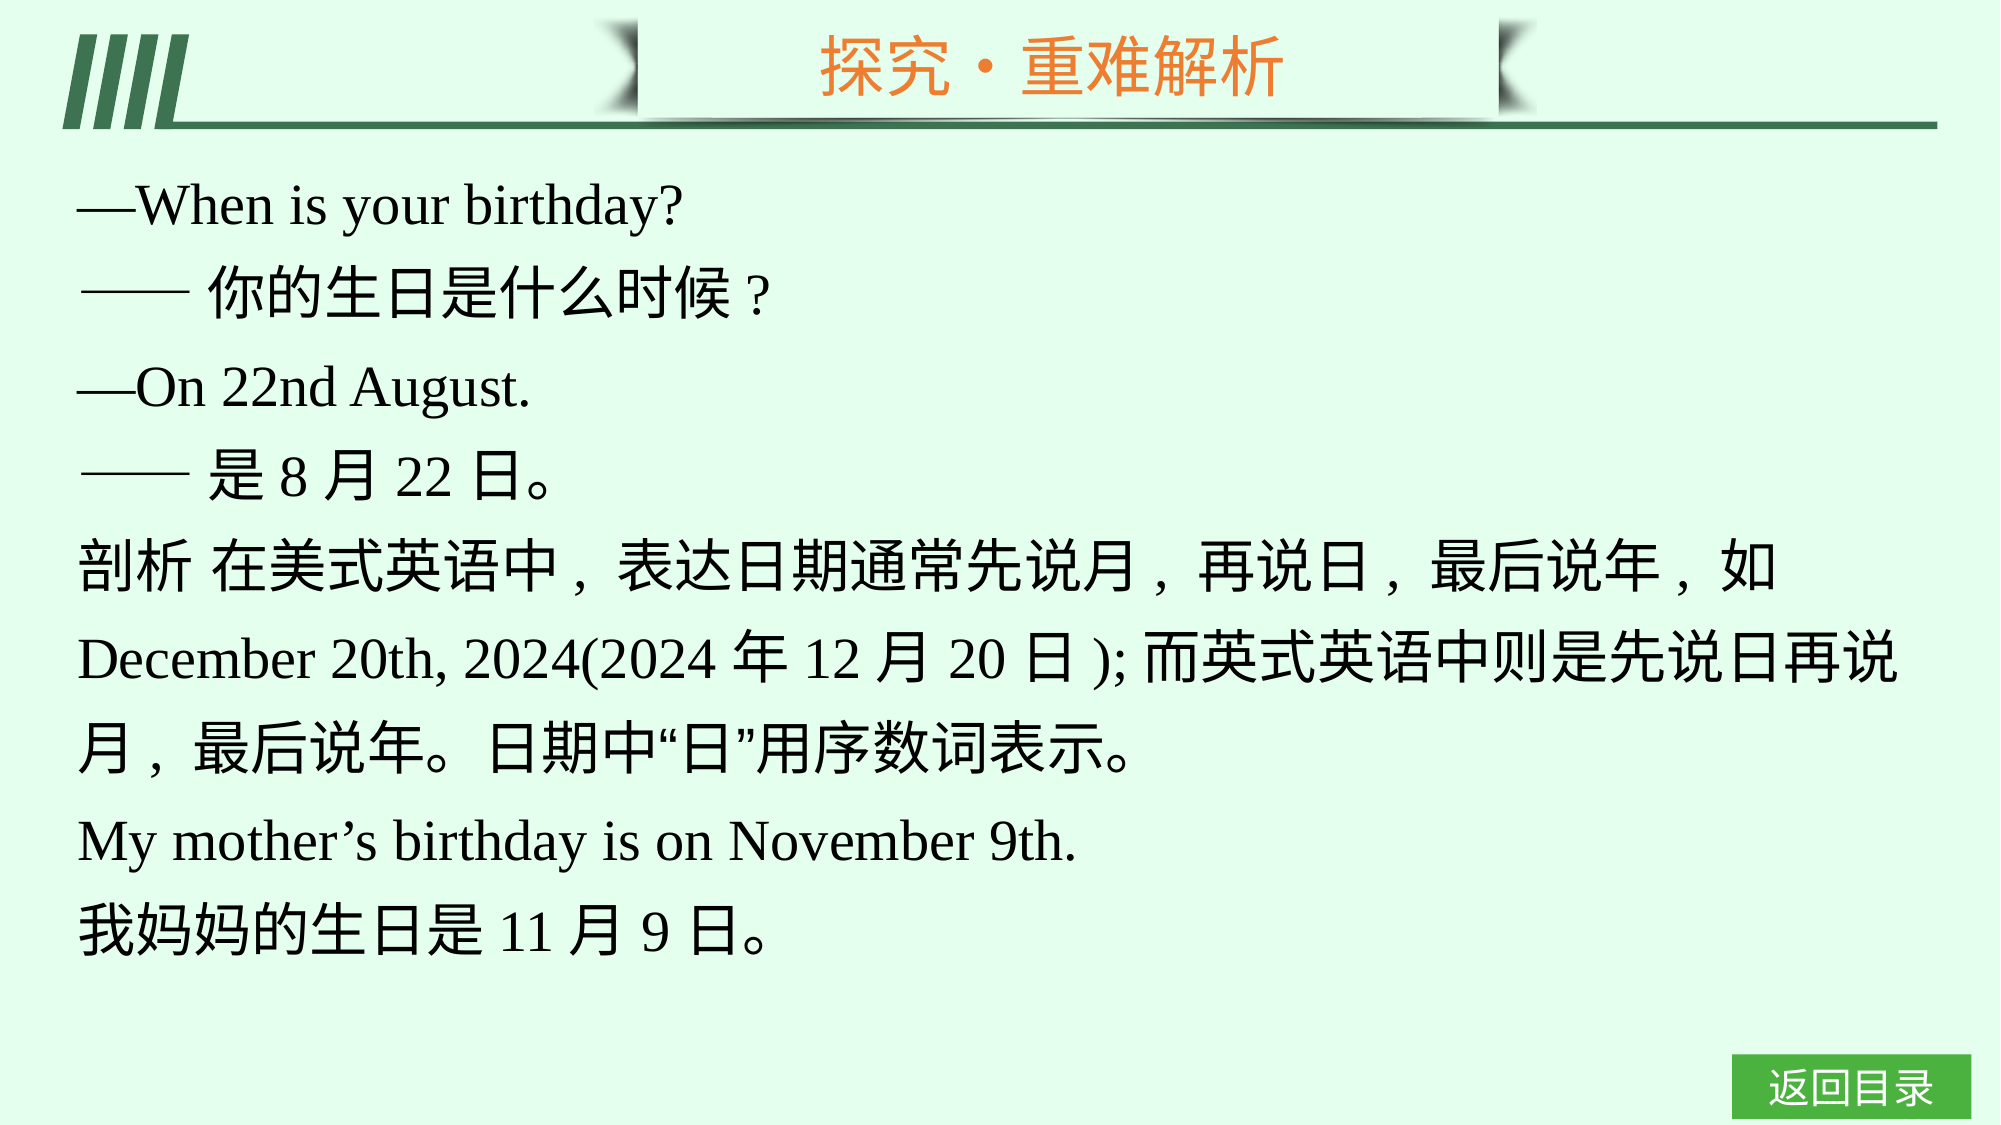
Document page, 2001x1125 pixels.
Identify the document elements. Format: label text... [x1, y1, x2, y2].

text_box —When is your birthday? ——你的生日是什么时候? —On 22nd August. ——是8月22日。 剖析 在美式英语中, 表达日期通常先说月, 再说日, 最后说年, 如December 20th, 2024(2024年12月20日);而英式英语中则是先说日再说月, 最后说年。日期中“日”用序数词表示。 My mother’s birthday is on November 9th. 我妈妈的生日是11月9日。 [62, 137, 1938, 971]
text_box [62, 34, 1938, 130]
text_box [594, 16, 1537, 127]
